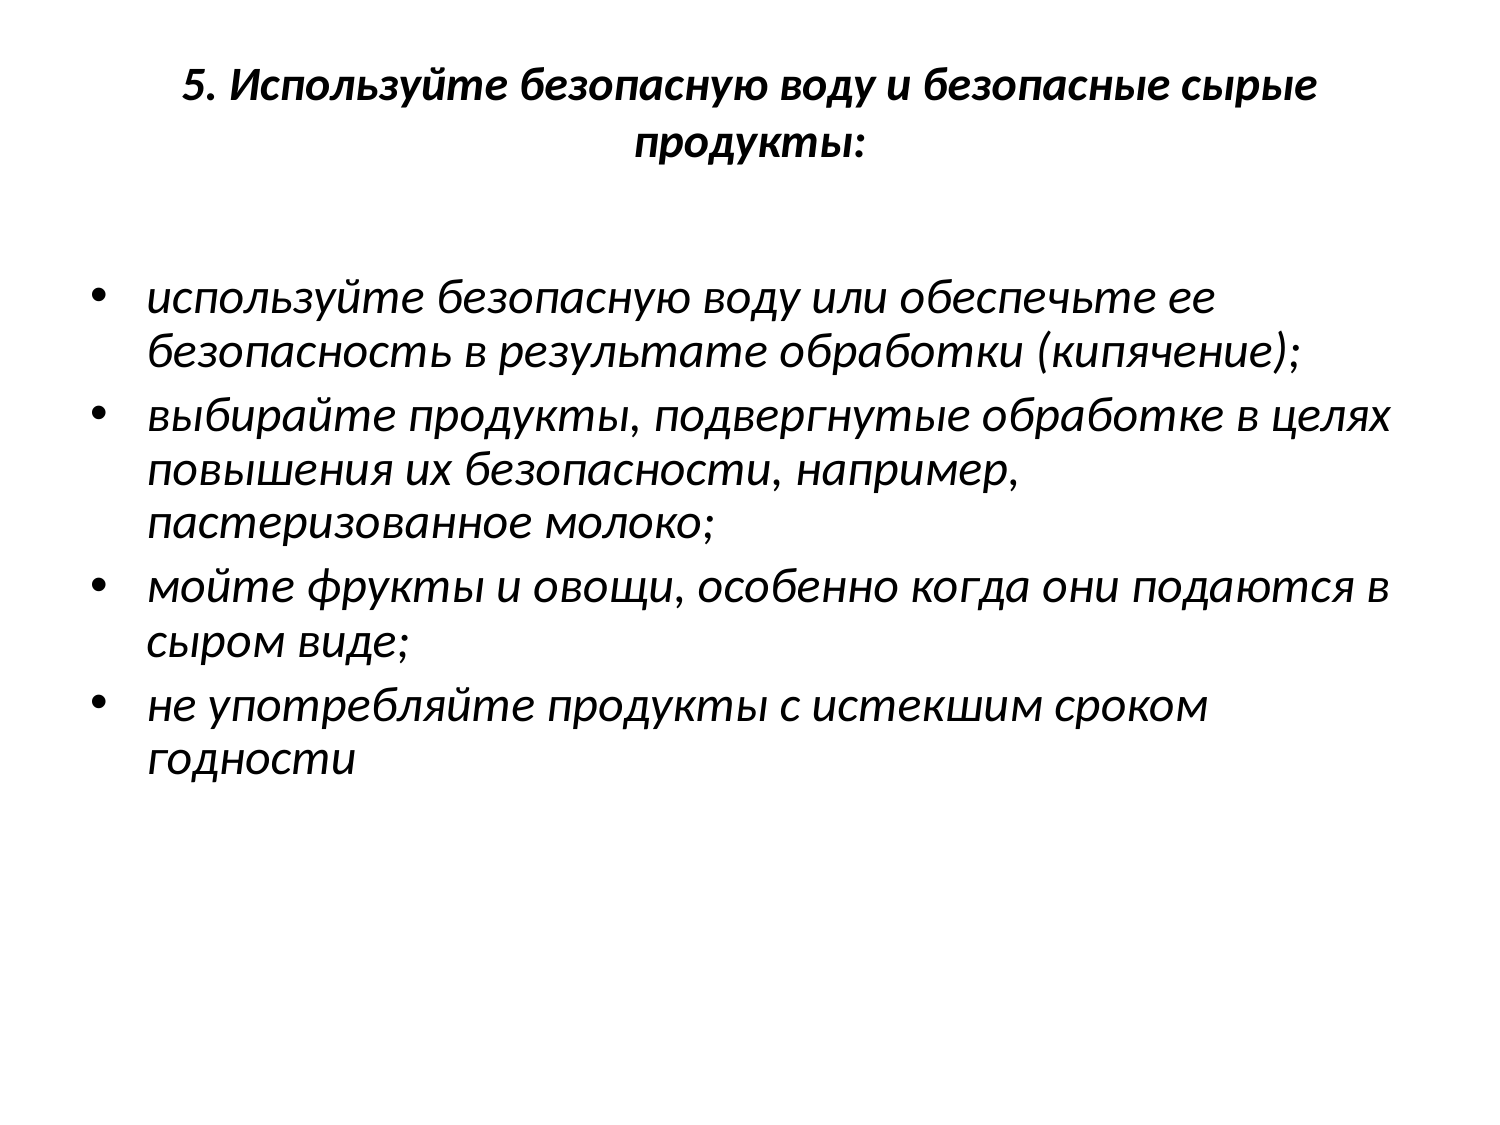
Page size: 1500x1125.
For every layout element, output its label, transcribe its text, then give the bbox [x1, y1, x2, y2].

title 5. Используйте безопасную воду и безопасные сырые продукты: [75, 45, 1425, 233]
list используйте безопасную воду или обеспечьте ее безопасность в результате обработки (кипячение); выбирайте продукты, подвергнутые обработке в целях повышения их безопасности, например, пастеризованное молоко; мойте фрукты и овощи, особенно когда они подаются в сыром виде; не употребляйте продукты с истекшим сроком годности [75, 262, 1425, 1005]
